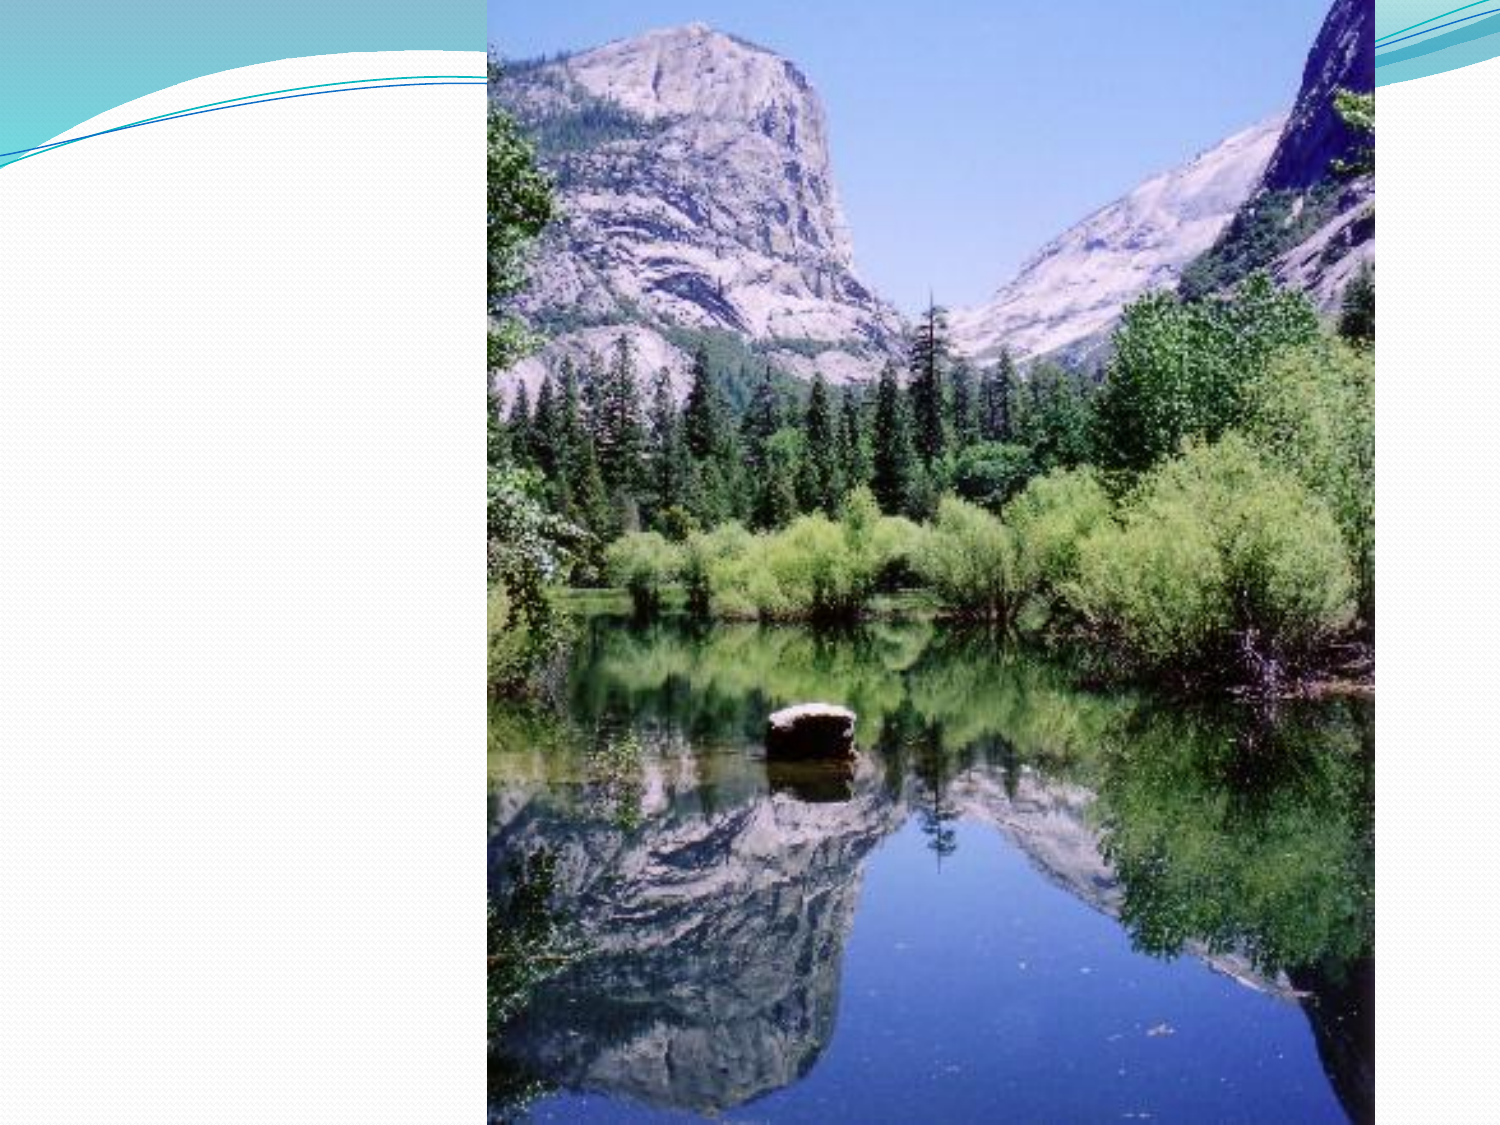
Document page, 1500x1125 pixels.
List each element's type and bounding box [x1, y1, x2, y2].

picture [487, 0, 1376, 1125]
